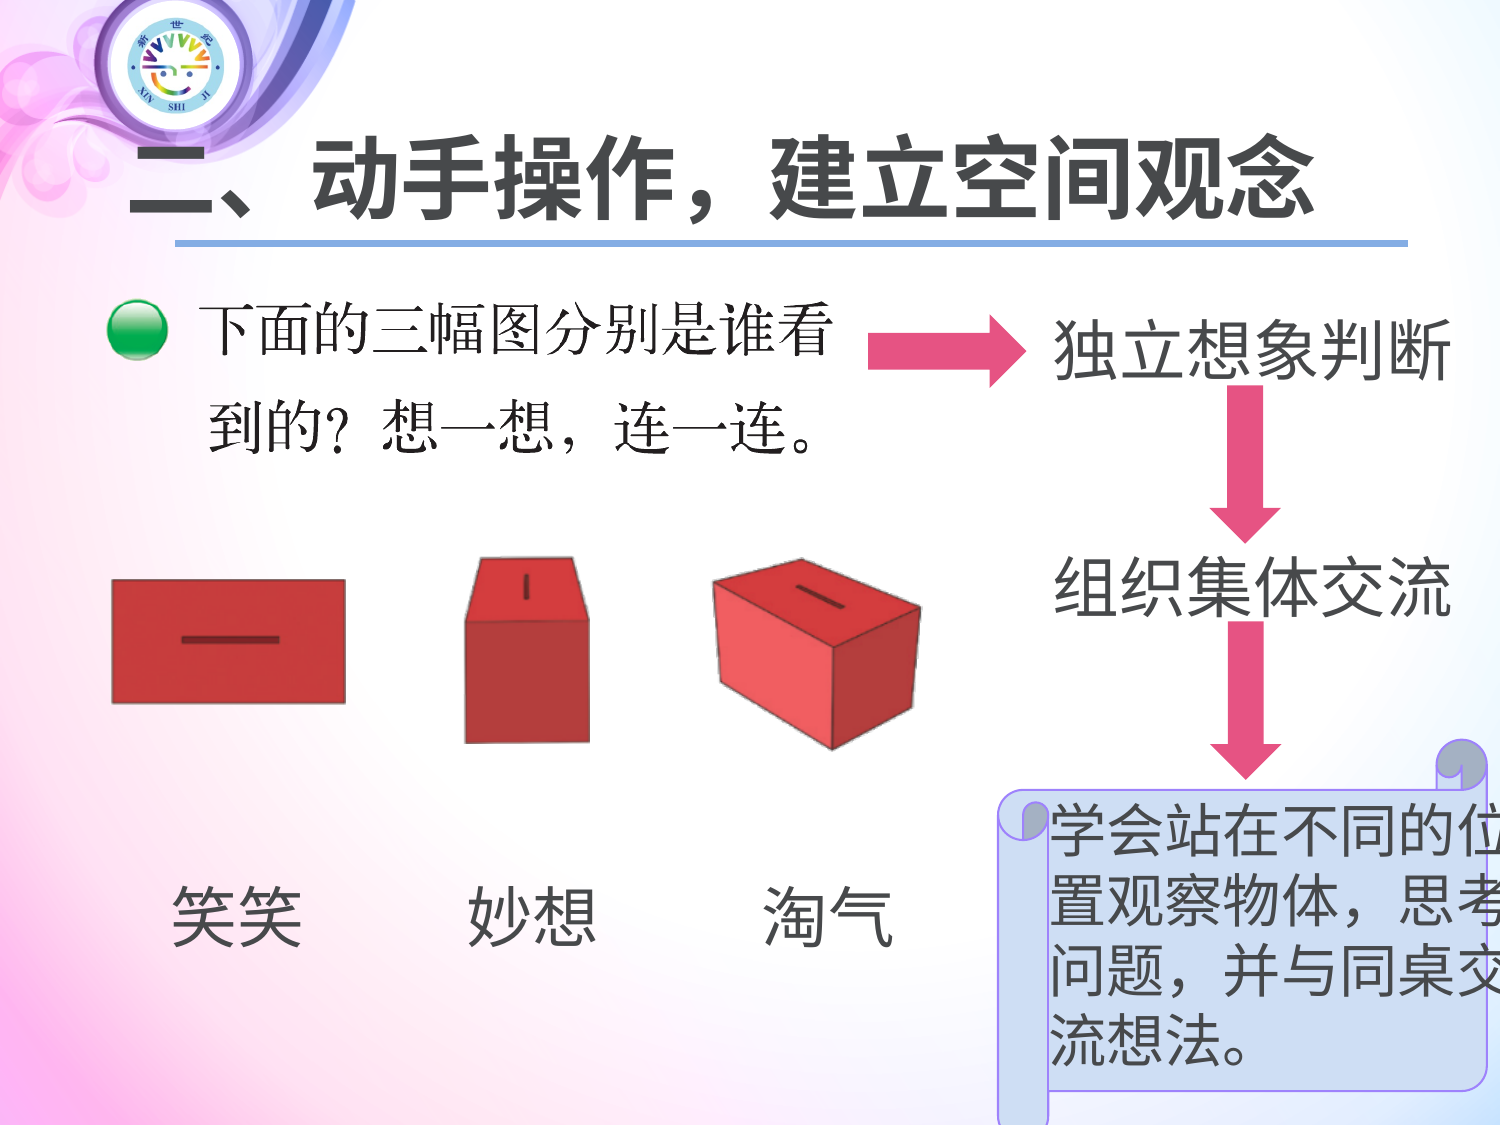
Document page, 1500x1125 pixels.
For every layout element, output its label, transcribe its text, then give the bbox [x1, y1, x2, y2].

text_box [997, 739, 1500, 1125]
picture [0, 0, 1500, 1125]
text_box [1206, 396, 1284, 538]
text_box 组织集体交流 [1038, 538, 1469, 634]
text_box [867, 311, 1028, 391]
text_box 独立想象判断 [1038, 301, 1469, 396]
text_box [110, 555, 928, 965]
text_box [1226, 620, 1265, 739]
text_box 二、动手操作，建立空间观念 [110, 113, 1408, 239]
